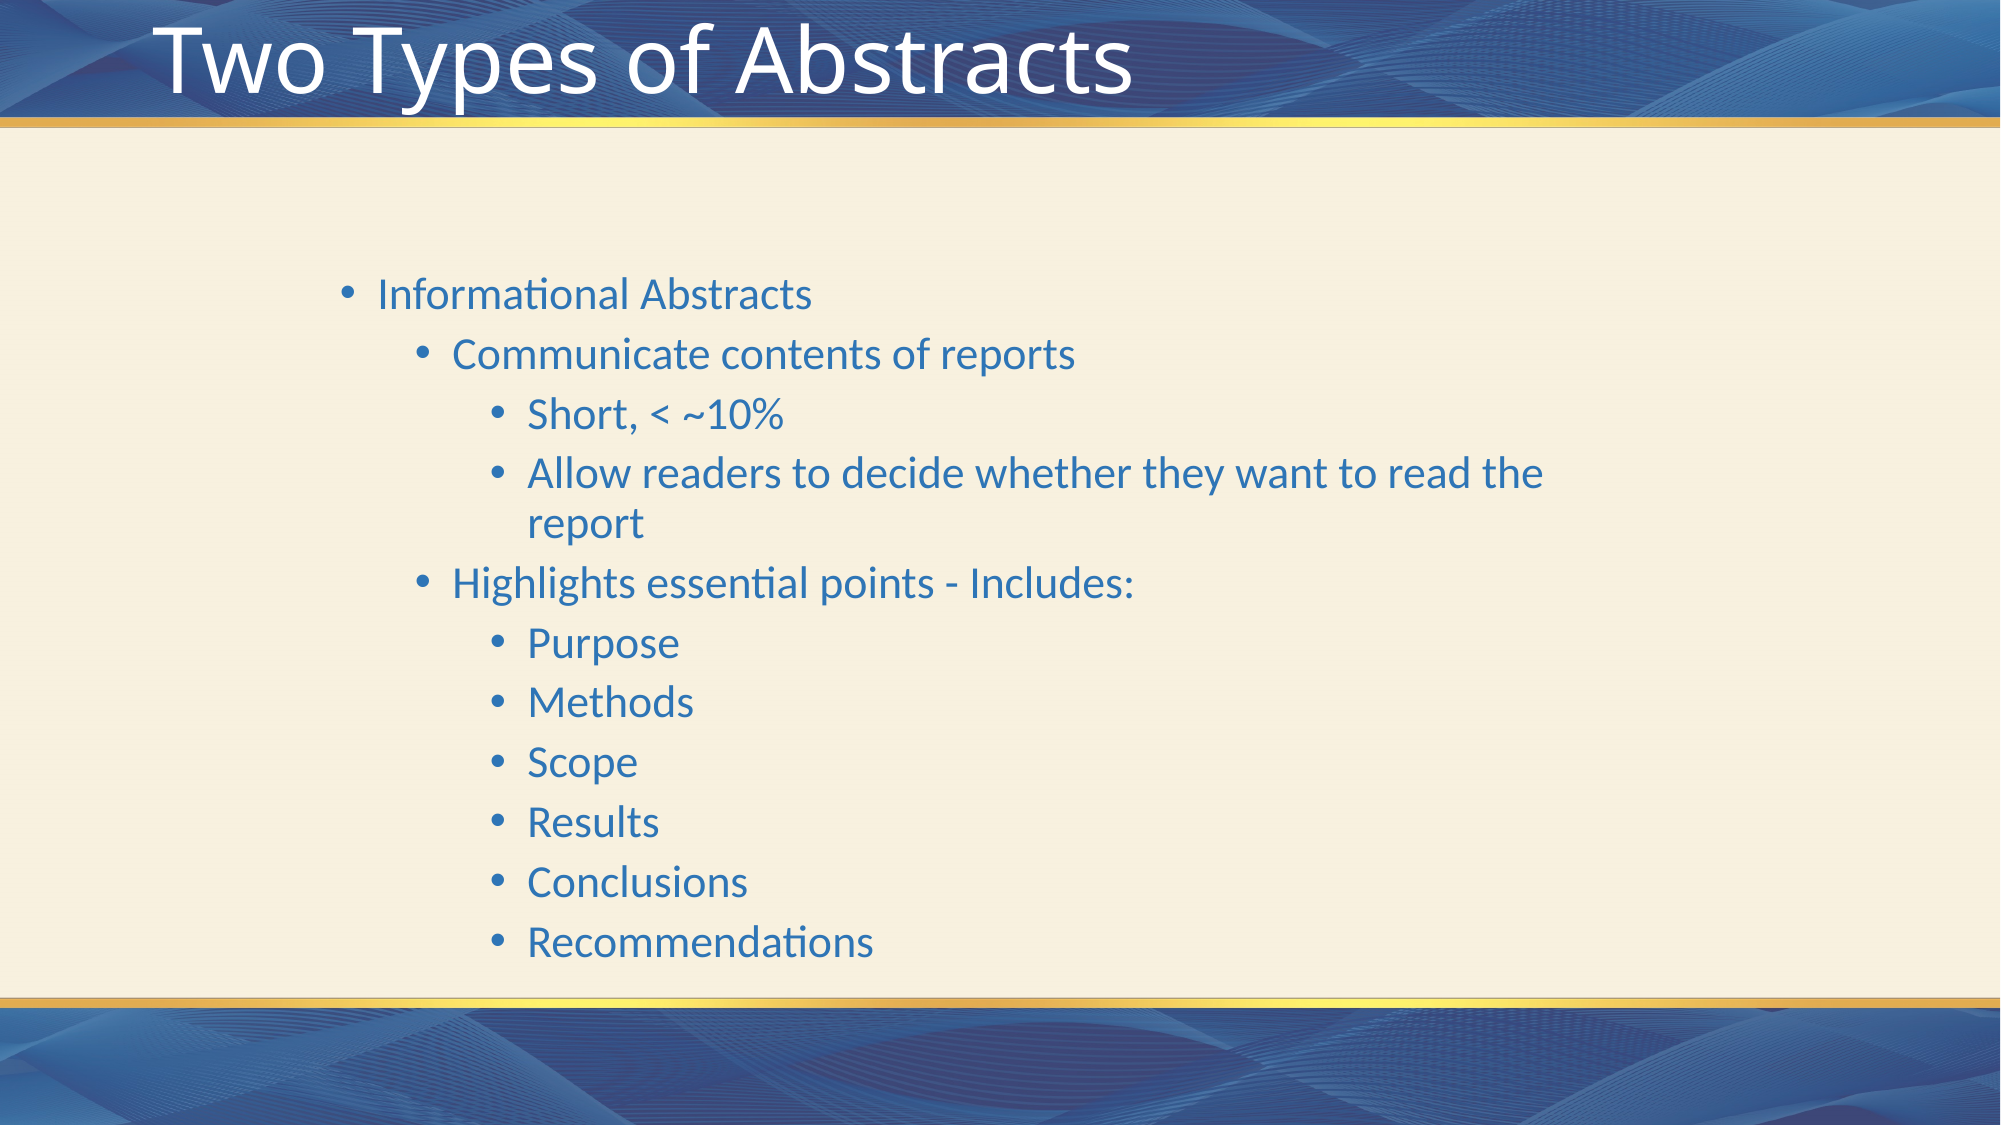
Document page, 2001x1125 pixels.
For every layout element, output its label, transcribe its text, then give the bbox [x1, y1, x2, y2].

picture [0, 0, 2001, 1125]
list Informational Abstracts Communicate contents of reports Short, < ~10% Allow readers to decide whether they want to read the report Highlights essential points - Includes: Purpose Methods Scope Results Conclusions Recommendations [324, 262, 1675, 1088]
title Two Types of Abstracts [137, 0, 1863, 174]
